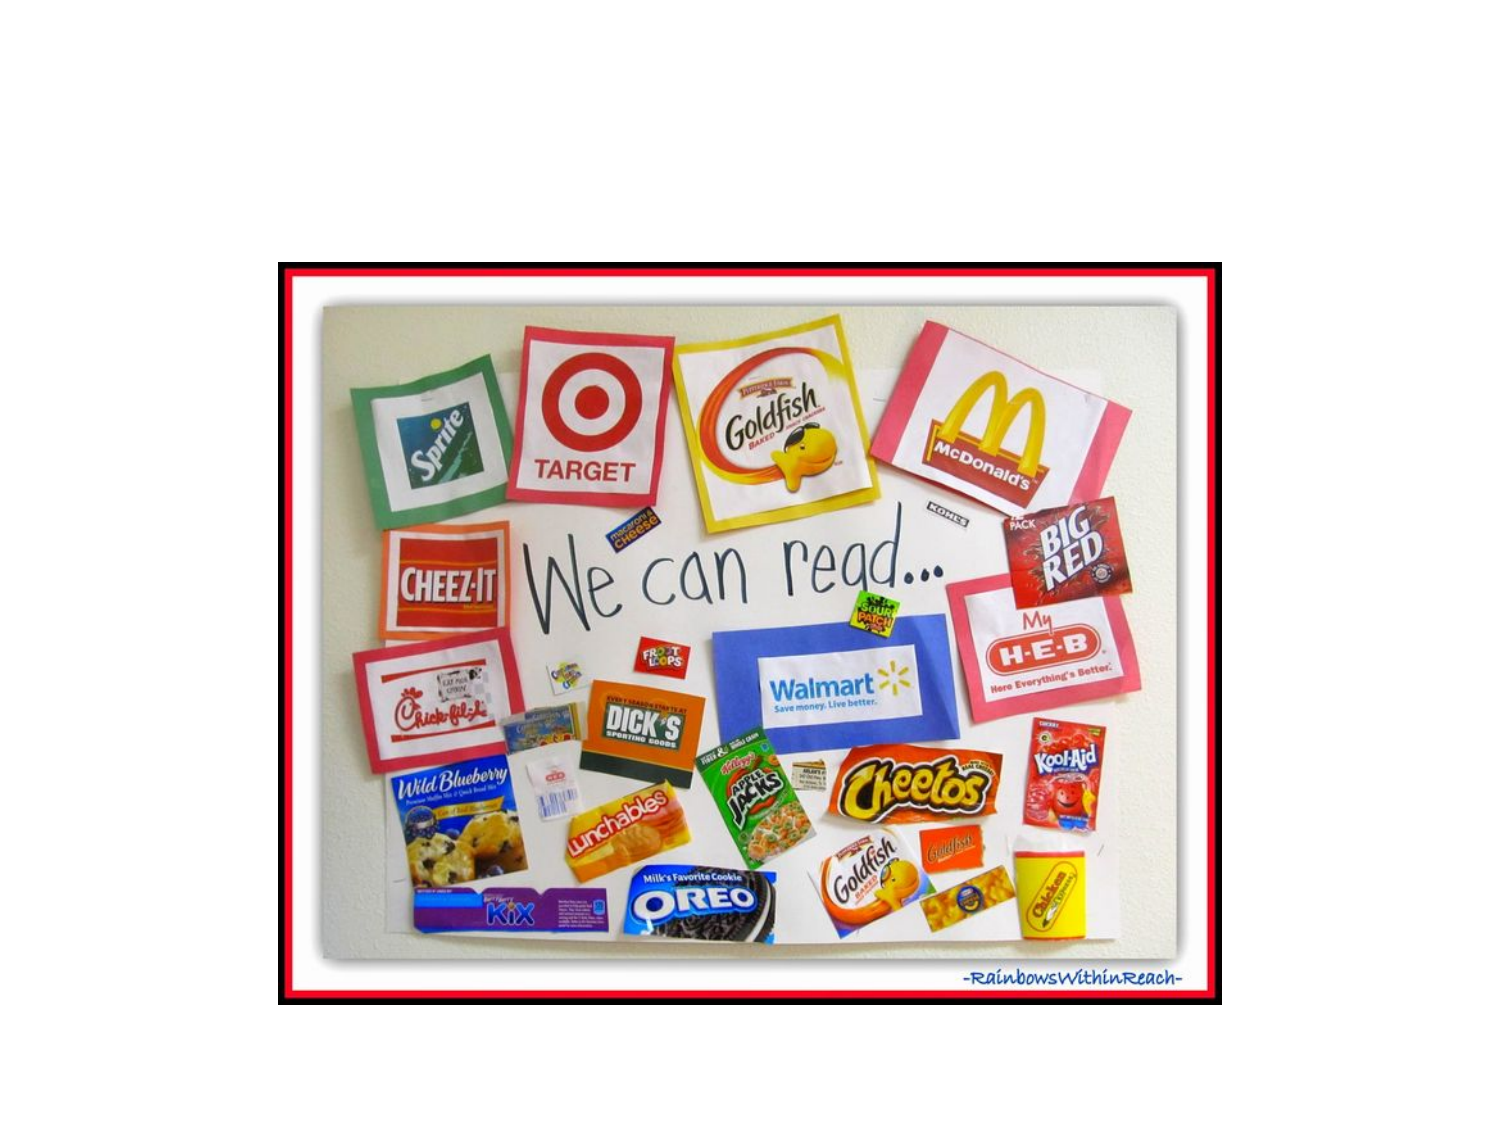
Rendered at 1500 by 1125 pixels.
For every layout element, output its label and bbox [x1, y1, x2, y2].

list [277, 262, 1223, 1006]
